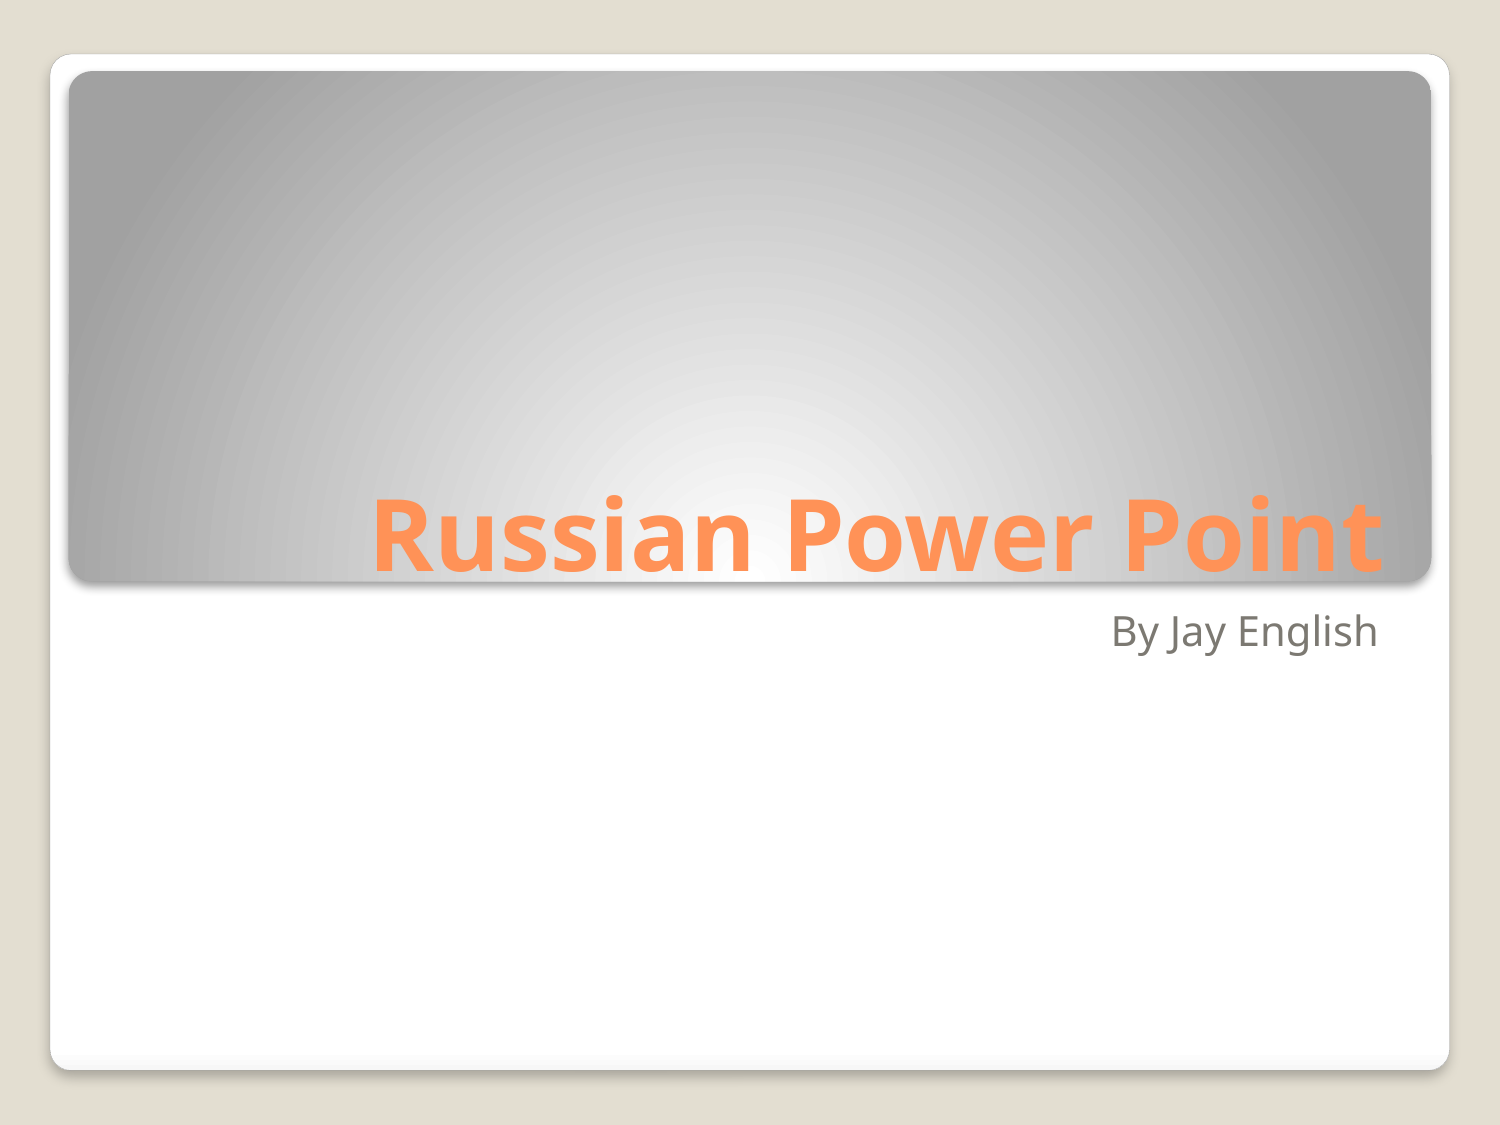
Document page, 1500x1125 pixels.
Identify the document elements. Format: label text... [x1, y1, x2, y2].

subtitle By Jay English [118, 604, 1394, 755]
title Russian Power Point [118, 298, 1394, 599]
